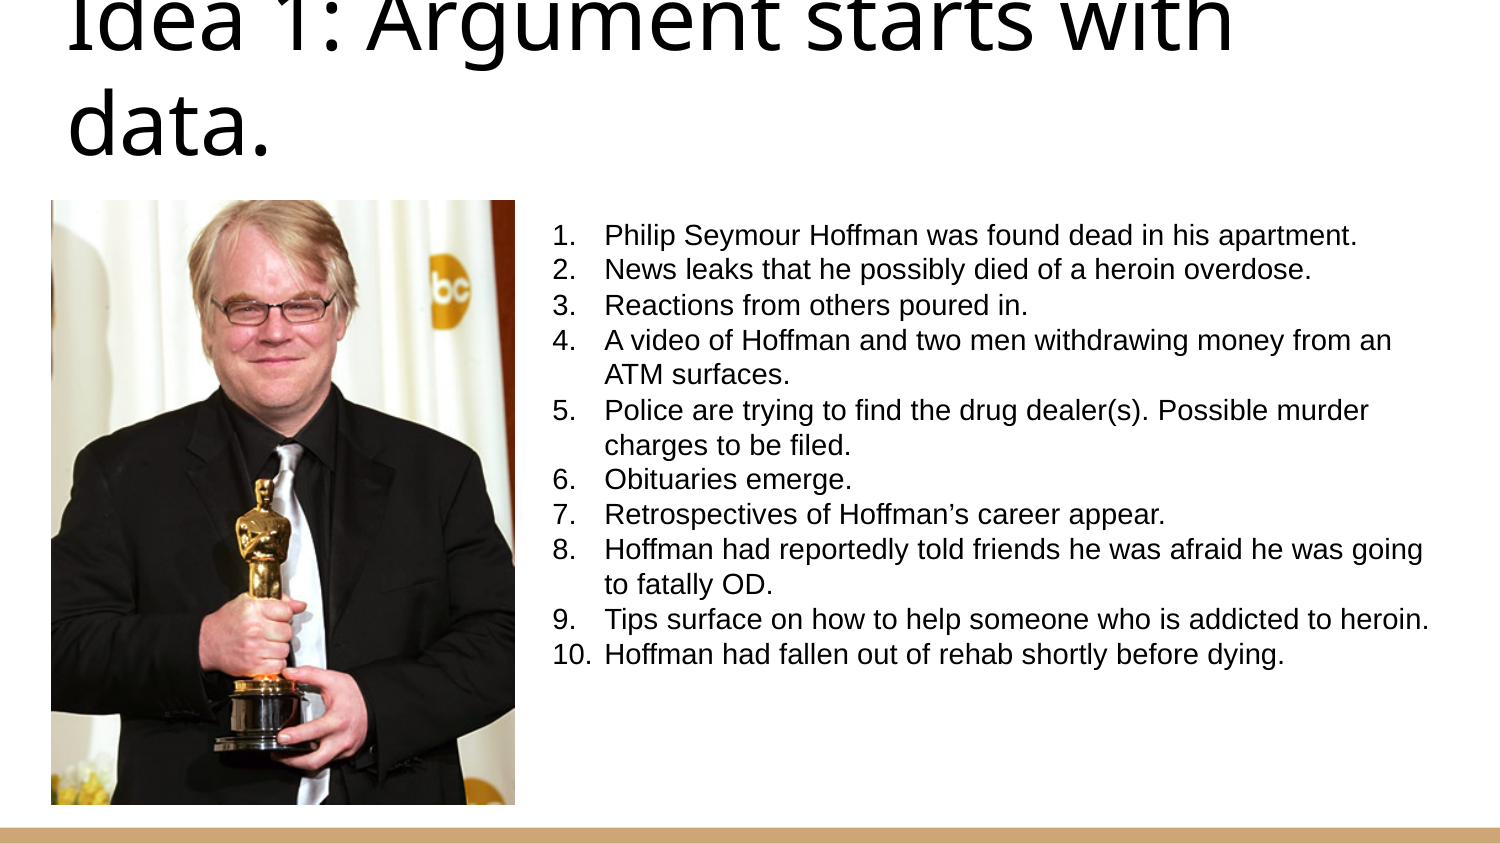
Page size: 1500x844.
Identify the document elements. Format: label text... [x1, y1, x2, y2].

list Philip Seymour Hoffman was found dead in his apartment. News leaks that he possibly died of a heroin overdose. Reactions from others poured in. A video of Hoffman and two men withdrawing money from an ATM surfaces. Police are trying to find the drug dealer(s). Possible murder charges to be filed. Obituaries emerge. Retrospectives of Hoffman’s career appear. Hoffman had reportedly told friends he was afraid he was going to fatally OD. Tips surface on how to help someone who is addicted to heroin. Hoffman had fallen out of rehab shortly before dying. [515, 200, 1449, 752]
picture [50, 200, 515, 805]
title Idea 1: Argument starts with data. [51, 51, 1449, 189]
